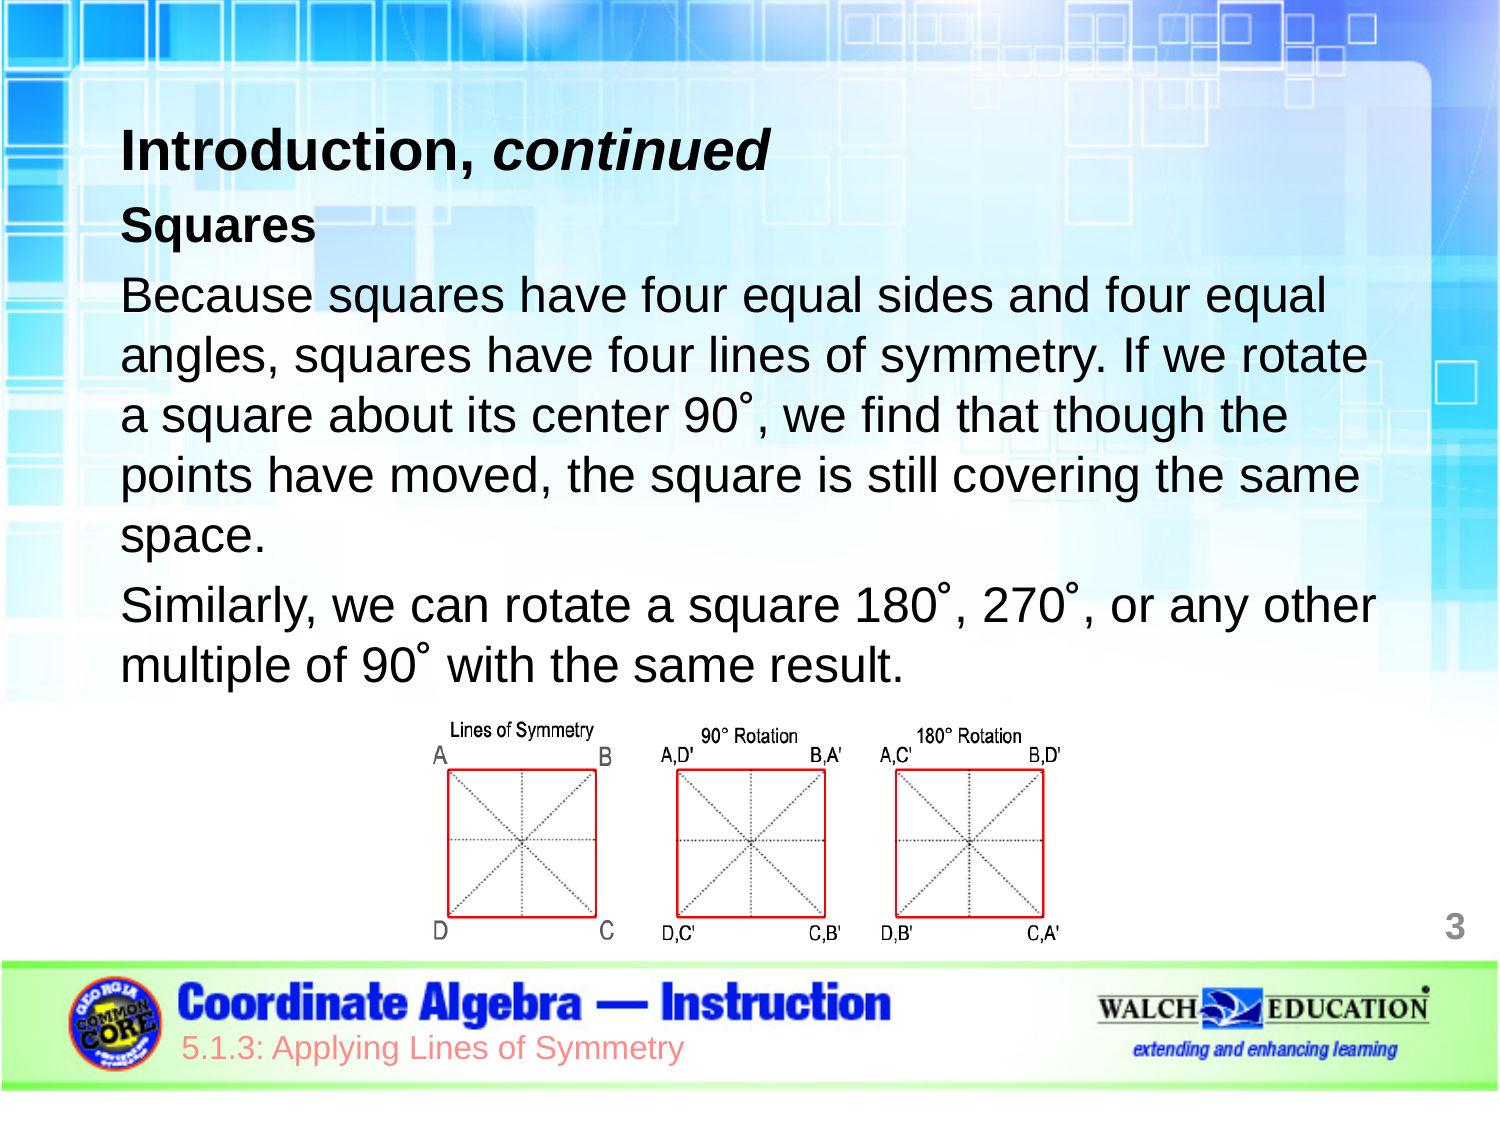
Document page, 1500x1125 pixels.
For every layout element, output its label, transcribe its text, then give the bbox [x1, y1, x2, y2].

footer 5.1.3: Applying Lines of Symmetry [166, 1024, 1080, 1069]
slide_number 3 [1361, 901, 1481, 949]
subtitle Introduction, continued Squares Because squares have four equal sides and four equal angles, squares have four lines of symmetry. If we rotate a square about its center 90˚, we find that though the points have moved, the square is still covering the same space. Similarly, we can rotate a square 180˚, 270˚, or any other multiple of 90˚ with the same result. [105, 105, 1405, 925]
picture [1, 0, 1500, 1091]
